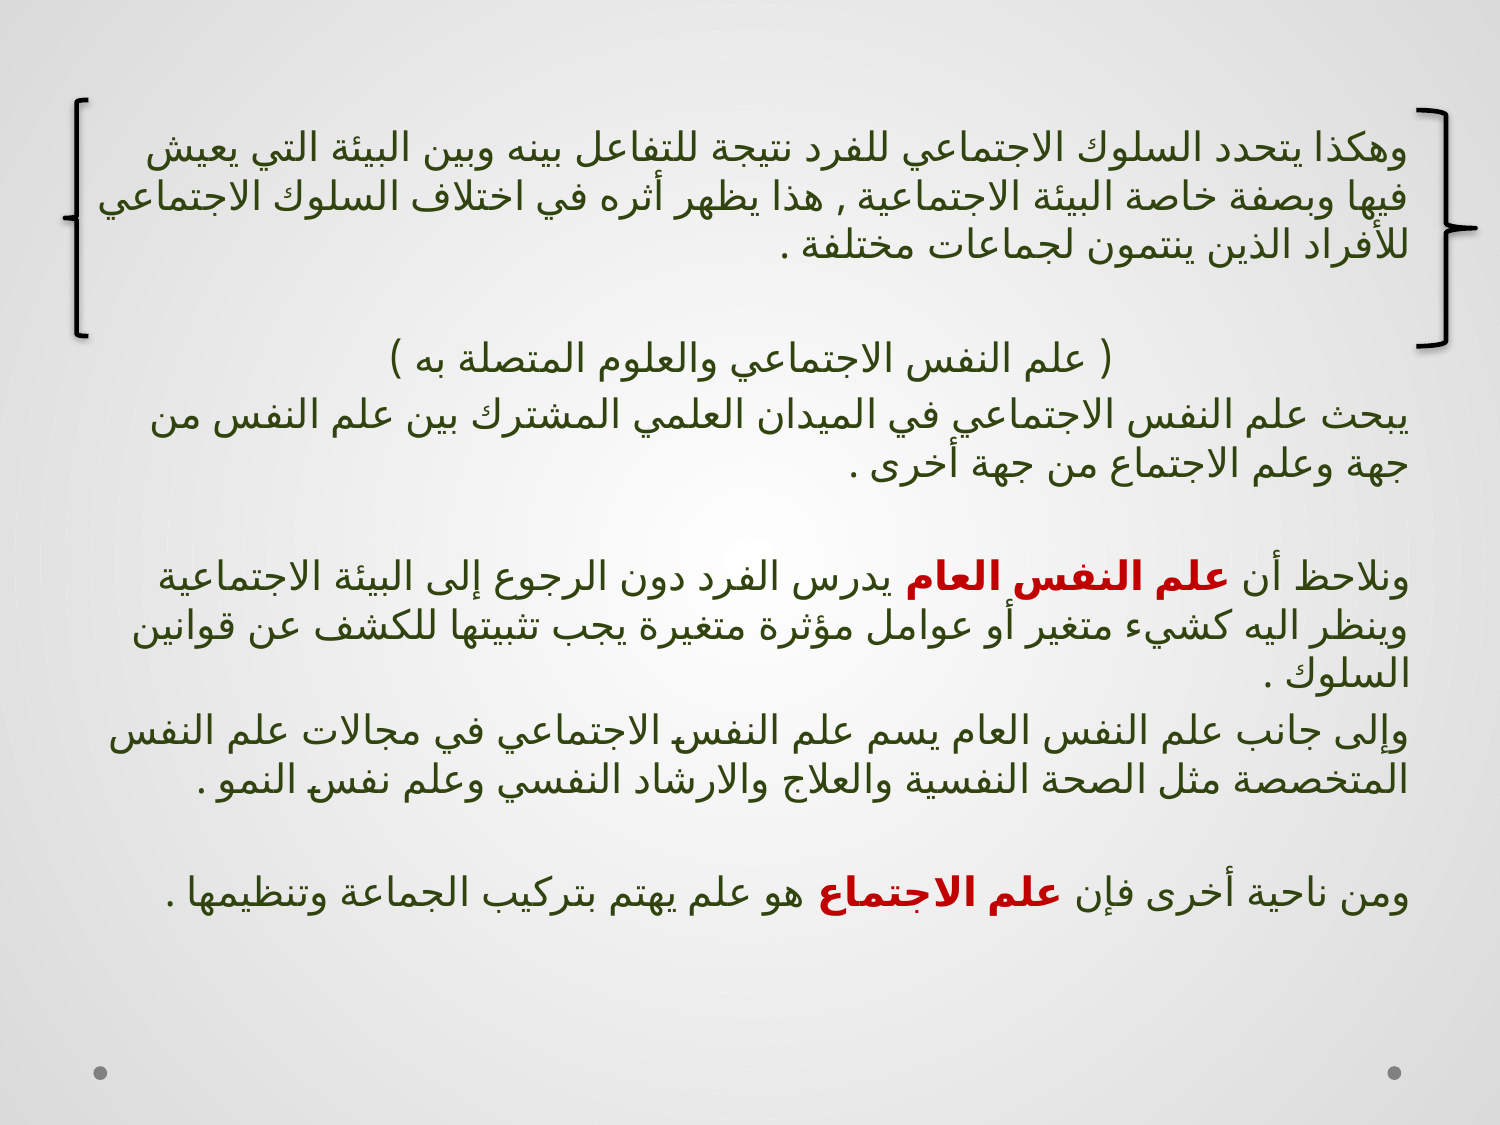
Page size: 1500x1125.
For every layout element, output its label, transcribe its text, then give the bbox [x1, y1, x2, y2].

list وهكذا يتحدد السلوك الاجتماعي للفرد نتيجة للتفاعل بينه وبين البيئة التي يعيش فيها وبصفة خاصة البيئة الاجتماعية , هذا يظهر أثره في اختلاف السلوك الاجتماعي للأفراد الذين ينتمون لجماعات مختلفة . ( علم النفس الاجتماعي والعلوم المتصلة به ) يبحث علم النفس الاجتماعي في الميدان العلمي المشترك بين علم النفس من جهة وعلم الاجتماع من جهة أخرى . ونلاحظ أن علم النفس العام يدرس الفرد دون الرجوع إلى البيئة الاجتماعية وينظر اليه كشيء متغير أو عوامل مؤثرة متغيرة يجب تثبيتها للكشف عن قوانين السلوك . وإلى جانب علم النفس العام يسم علم النفس الاجتماعي في مجالات علم النفس المتخصصة مثل الصحة النفسية والعلاج والارشاد النفسي وعلم نفس النمو . ومن ناحية أخرى فإن علم الاجتماع هو علم يهتم بتركيب الجماعة وتنظيمها . [76, 113, 1427, 965]
text_box [1416, 107, 1478, 349]
text_box [62, 97, 89, 339]
